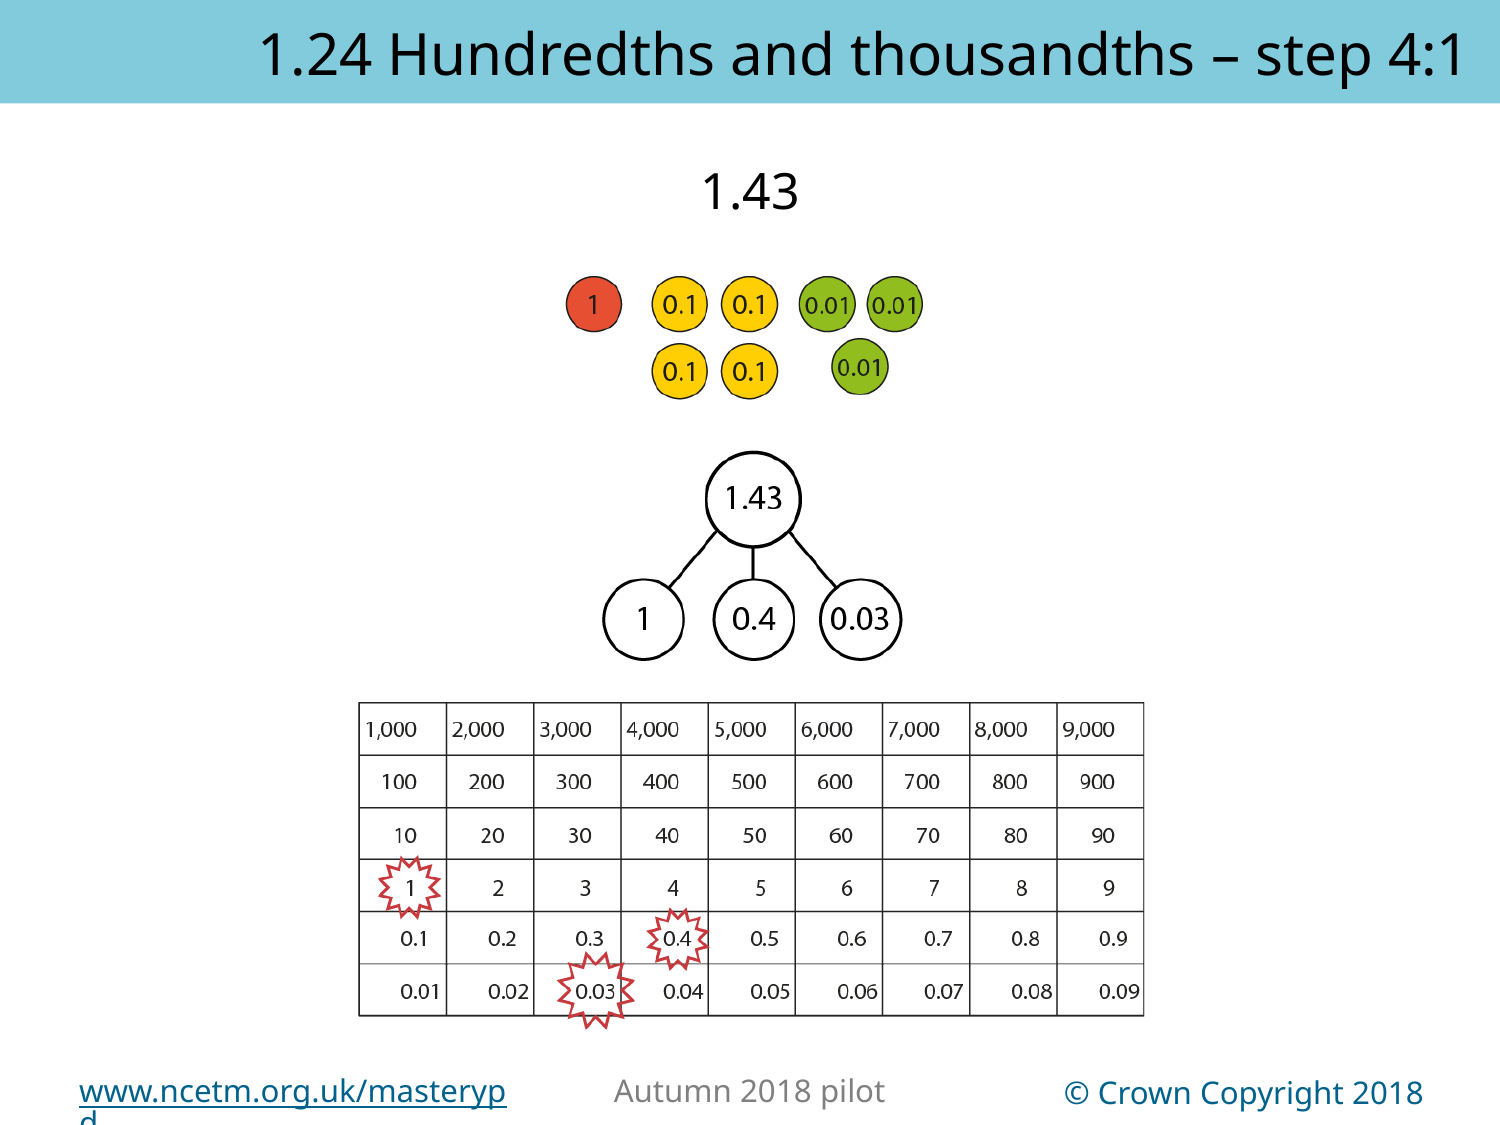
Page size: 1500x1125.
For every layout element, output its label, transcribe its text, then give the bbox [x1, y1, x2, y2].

picture [447, 87, 965, 674]
picture [358, 700, 1146, 1030]
list 1.24 Hundredths and thousandths – step 4:1 [0, 0, 1500, 104]
